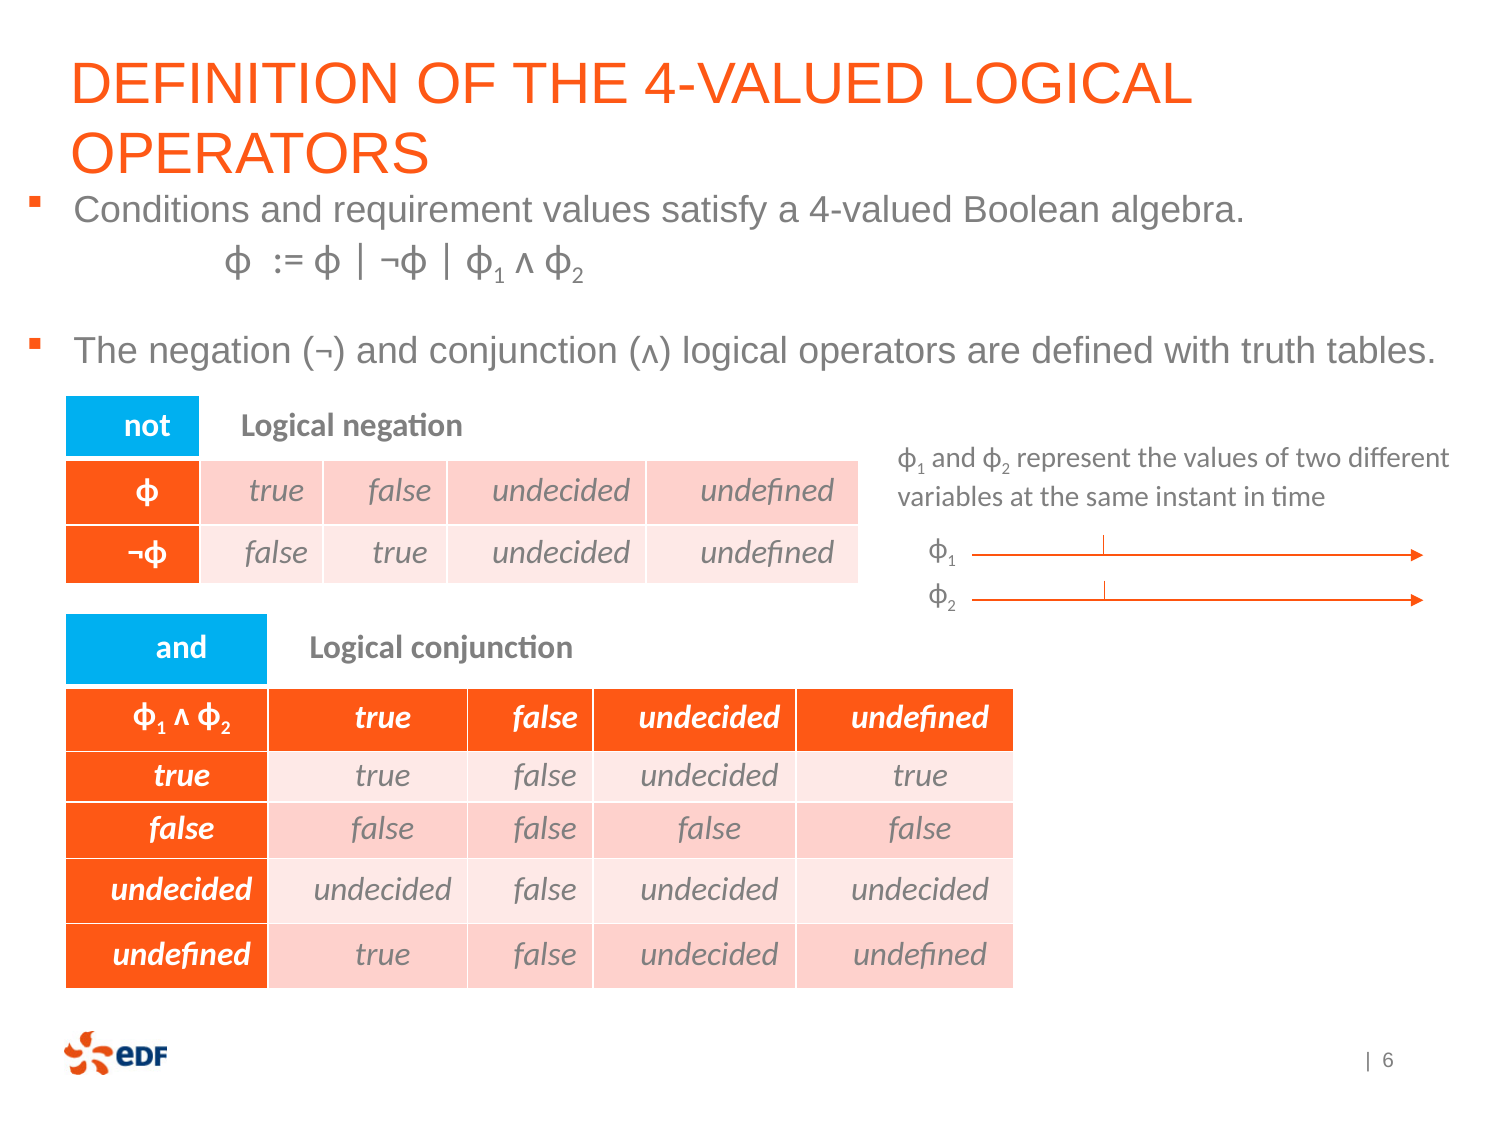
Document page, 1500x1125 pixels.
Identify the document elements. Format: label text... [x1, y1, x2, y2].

table_cell true [269, 752, 467, 801]
table_header Logical negation [201, 396, 858, 456]
title Definition of the 4-valued logical operators [64, 45, 1436, 185]
table_cell undefined [797, 689, 1013, 751]
table_cell true [797, 752, 1013, 801]
table_header not [66, 396, 199, 456]
table_cell false [468, 924, 592, 988]
text_box Conditions and requirement values satisfy a 4-valued Boolean algebra. [20, 184, 1424, 230]
table_cell false [797, 803, 1013, 858]
table_cell ¬ϕ [66, 526, 199, 583]
text_box ϕ := ϕ | ¬ϕ | ϕ1 ᴧ ϕ2 [218, 231, 1193, 289]
table_cell undecided [797, 859, 1013, 923]
table_cell false [468, 859, 592, 923]
table_cell false [66, 803, 267, 858]
table_cell undecided [448, 461, 645, 524]
table_cell undecided [269, 859, 467, 923]
table_header Logical conjunction [269, 614, 1013, 684]
table_cell false [269, 803, 467, 858]
table_cell undefined [647, 526, 858, 583]
table_cell false [468, 752, 592, 801]
table_cell true [269, 689, 467, 751]
table_cell undecided [448, 526, 645, 583]
table_cell false [594, 803, 795, 858]
table_cell true [324, 526, 446, 583]
text_box The negation (¬) and conjunction (ᴧ) logical operators are defined with truth tables. [20, 326, 1459, 372]
table_cell undecided [594, 752, 795, 801]
table_cell ϕ [66, 461, 199, 524]
table_cell ϕ1 ᴧ ϕ2 [66, 689, 267, 751]
table_cell undefined [66, 924, 267, 988]
table_cell undefined [647, 461, 858, 524]
table_cell false [468, 689, 592, 751]
table_cell true [201, 461, 322, 524]
table_cell false [468, 803, 592, 858]
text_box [891, 437, 1459, 618]
table_cell true [66, 752, 267, 801]
table_cell false [324, 461, 446, 524]
table_cell undecided [594, 689, 795, 751]
table_header and [66, 614, 267, 684]
table_cell undecided [594, 924, 795, 988]
picture [64, 1031, 167, 1075]
table_cell true [269, 924, 467, 988]
table_cell false [201, 526, 322, 583]
table_cell undecided [66, 859, 267, 923]
table_cell undecided [594, 859, 795, 923]
table_cell undefined [797, 924, 1013, 988]
